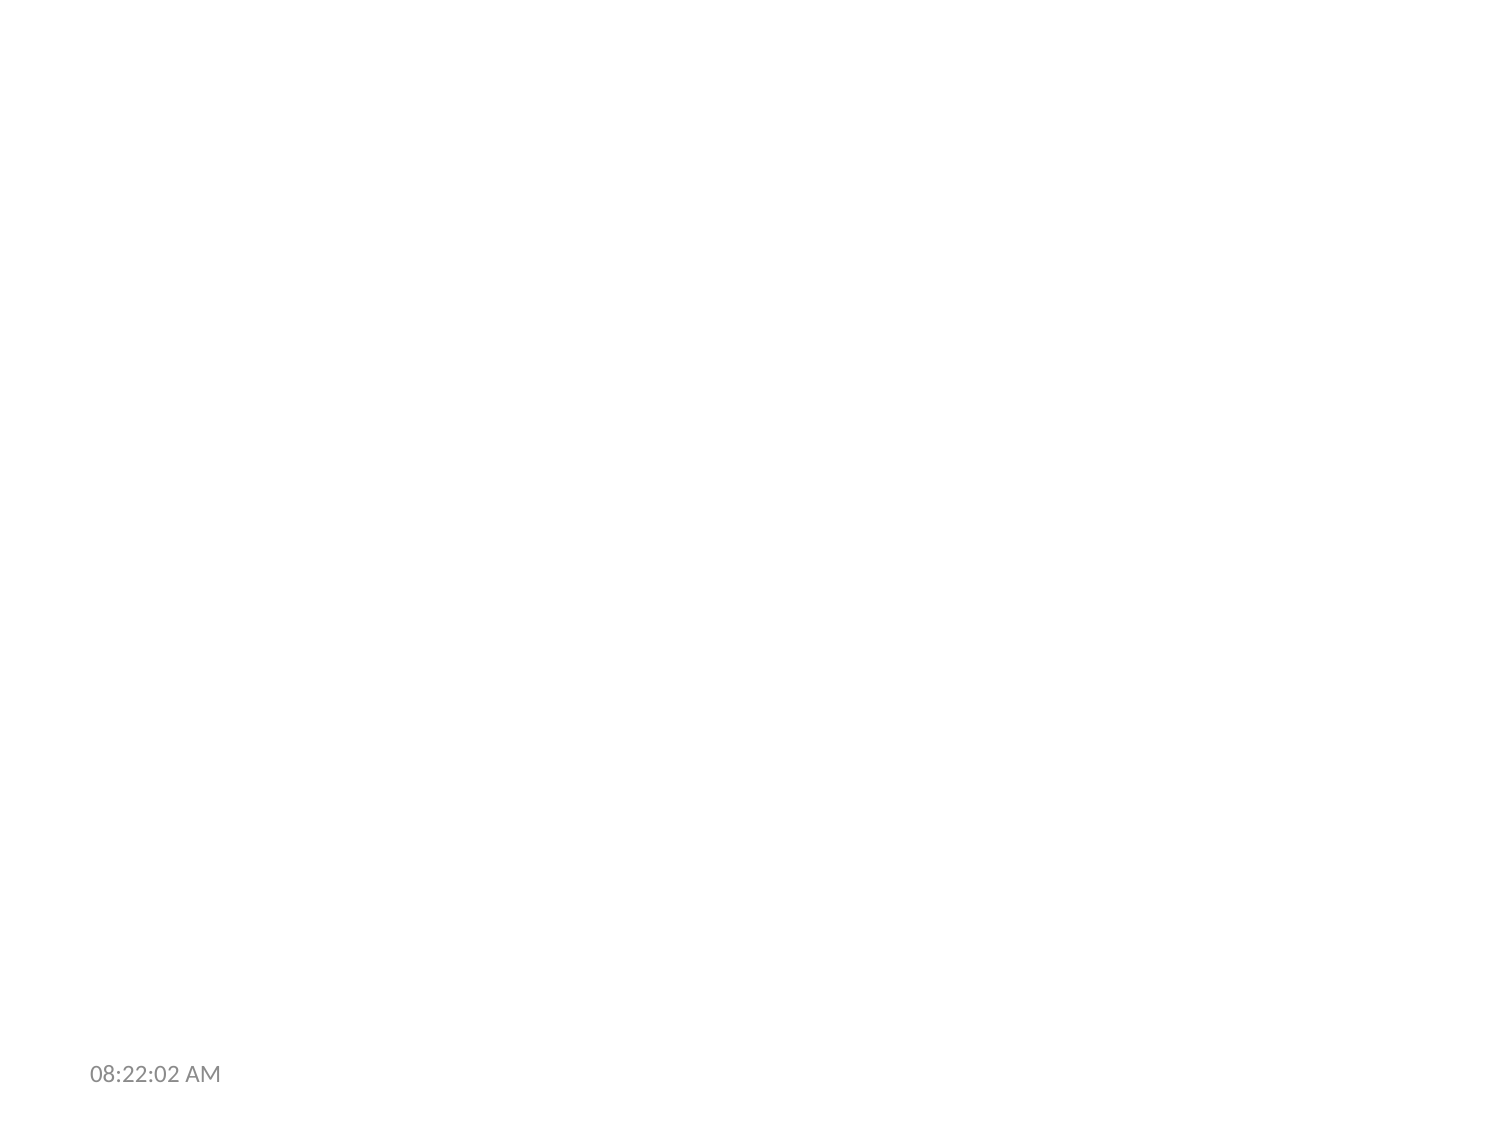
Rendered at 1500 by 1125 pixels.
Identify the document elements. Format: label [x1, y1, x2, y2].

slide_number [75, 1042, 425, 1103]
